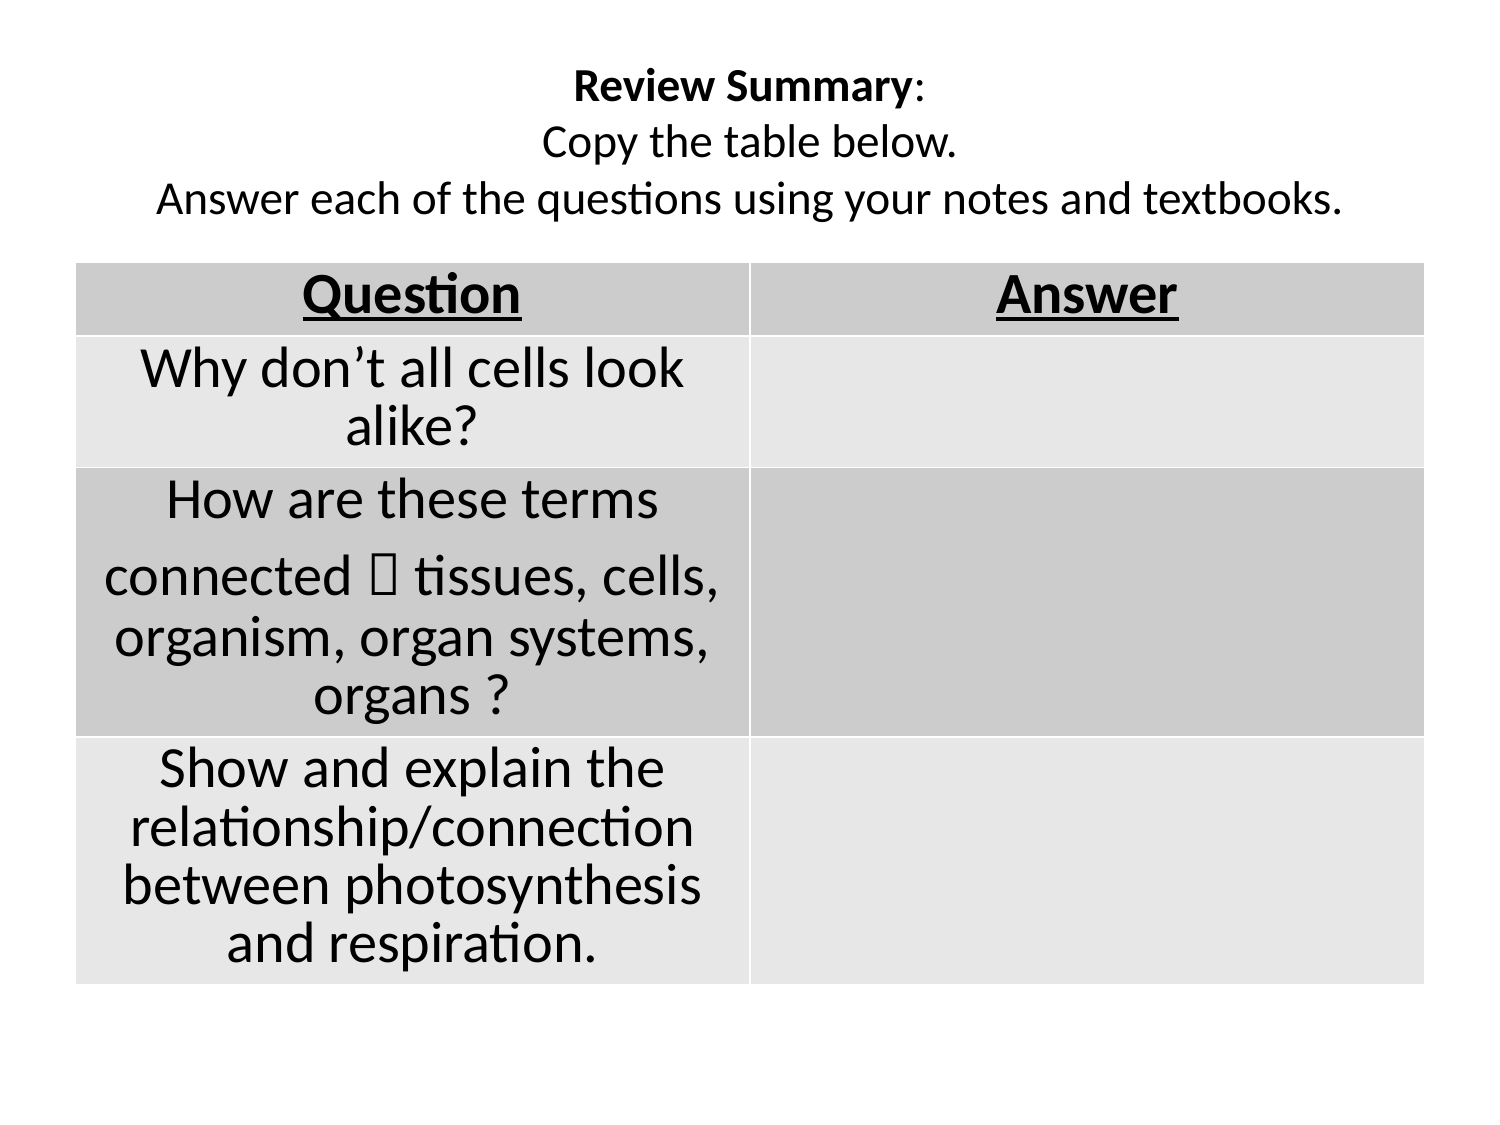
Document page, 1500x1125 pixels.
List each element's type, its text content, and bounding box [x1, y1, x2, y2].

table_cell Why don’t all cells look alike? [76, 337, 749, 467]
table_cell [751, 738, 1424, 984]
title Review Summary: Copy the table below. Answer each of the questions using your notes and textbooks. [75, 45, 1425, 233]
table_cell How are these terms connected  tissues, cells, organism, organ systems, organs ? [76, 468, 749, 736]
table_header Question [76, 263, 749, 335]
table_cell Show and explain the relationship/connection between photosynthesis and respiration. [76, 738, 749, 984]
table_header Answer [751, 263, 1424, 335]
table_cell [751, 468, 1424, 736]
table_cell [751, 337, 1424, 467]
